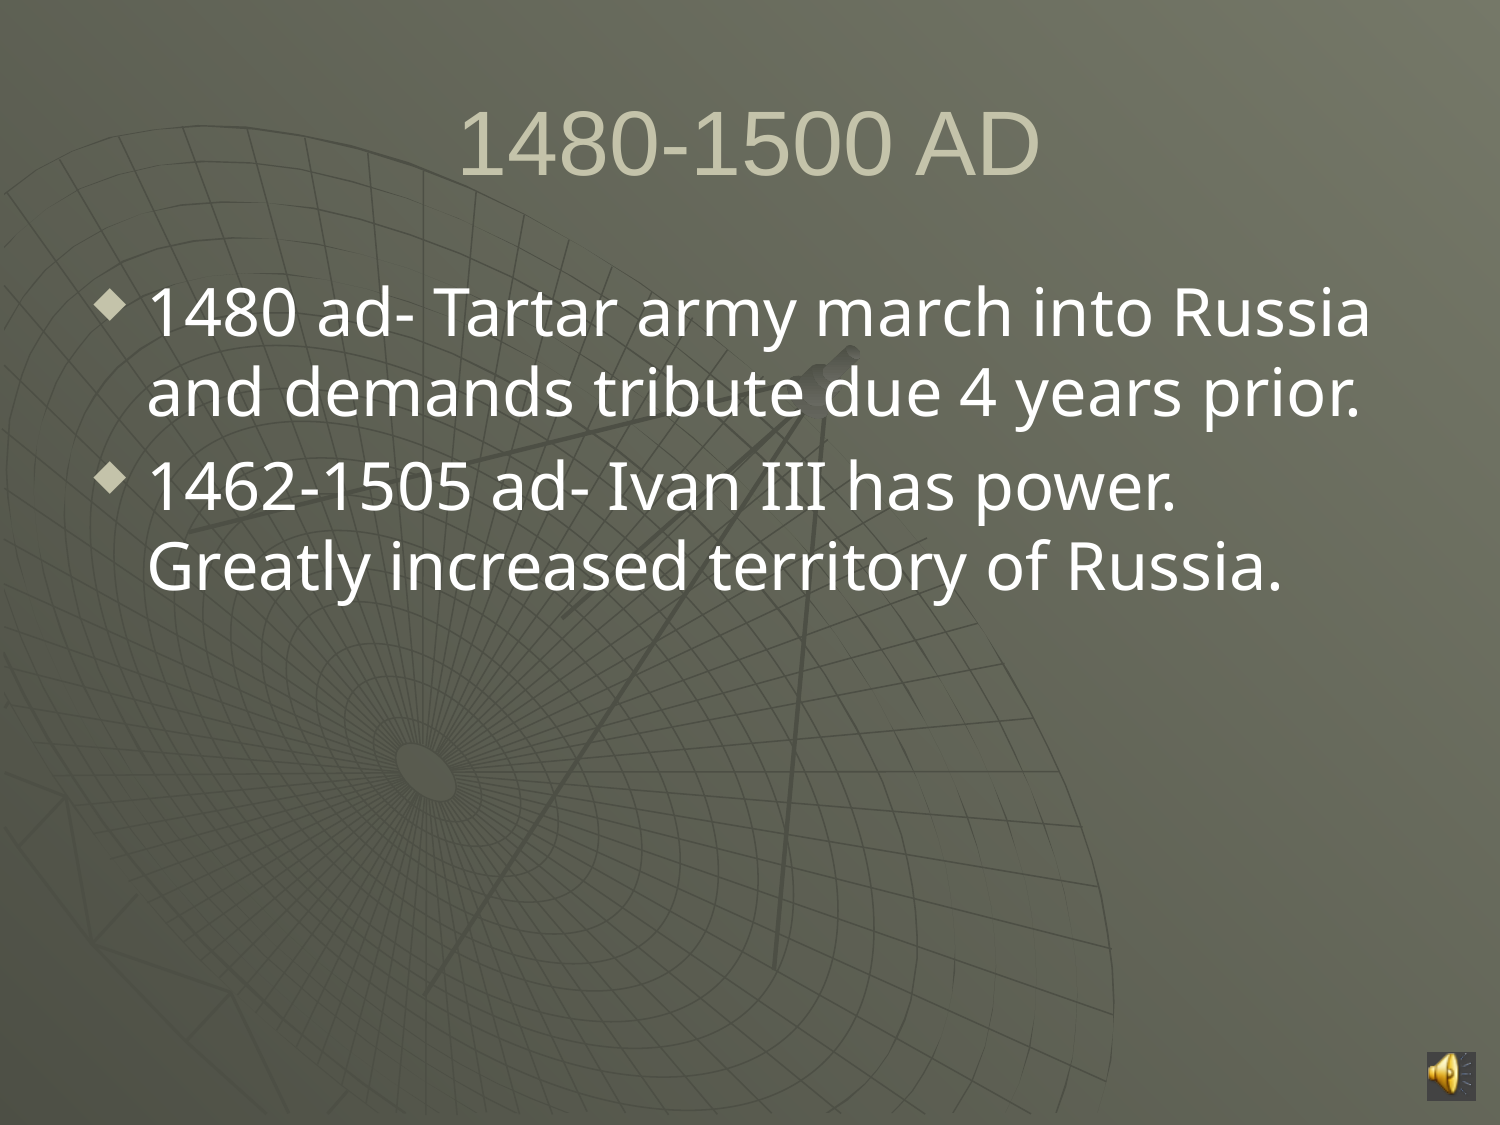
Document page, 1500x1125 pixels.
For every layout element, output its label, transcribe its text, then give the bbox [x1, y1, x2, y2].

picture [1426, 1051, 1477, 1102]
list 1480 ad- Tartar army march into Russia and demands tribute due 4 years prior. 1462-1505 ad- Ivan III has power. Greatly increased territory of Russia. [74, 262, 1426, 1006]
title 1480-1500 AD [74, 45, 1426, 233]
